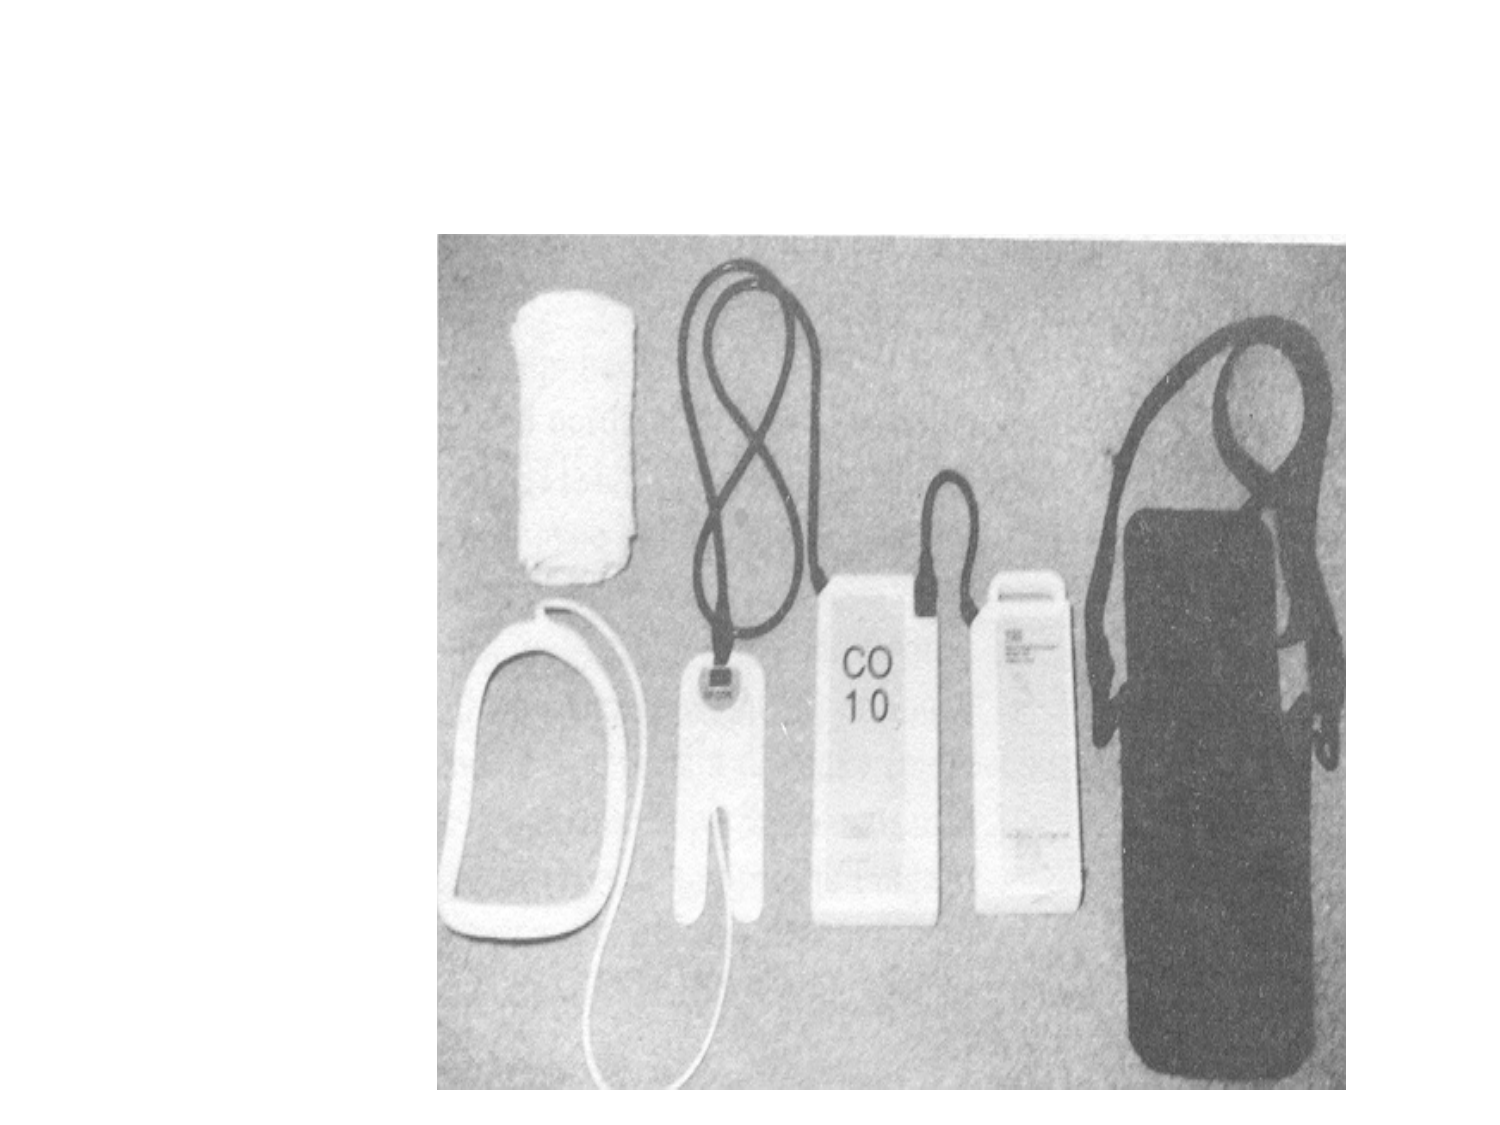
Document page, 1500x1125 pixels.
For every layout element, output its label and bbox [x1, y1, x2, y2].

picture [437, 234, 1346, 1091]
